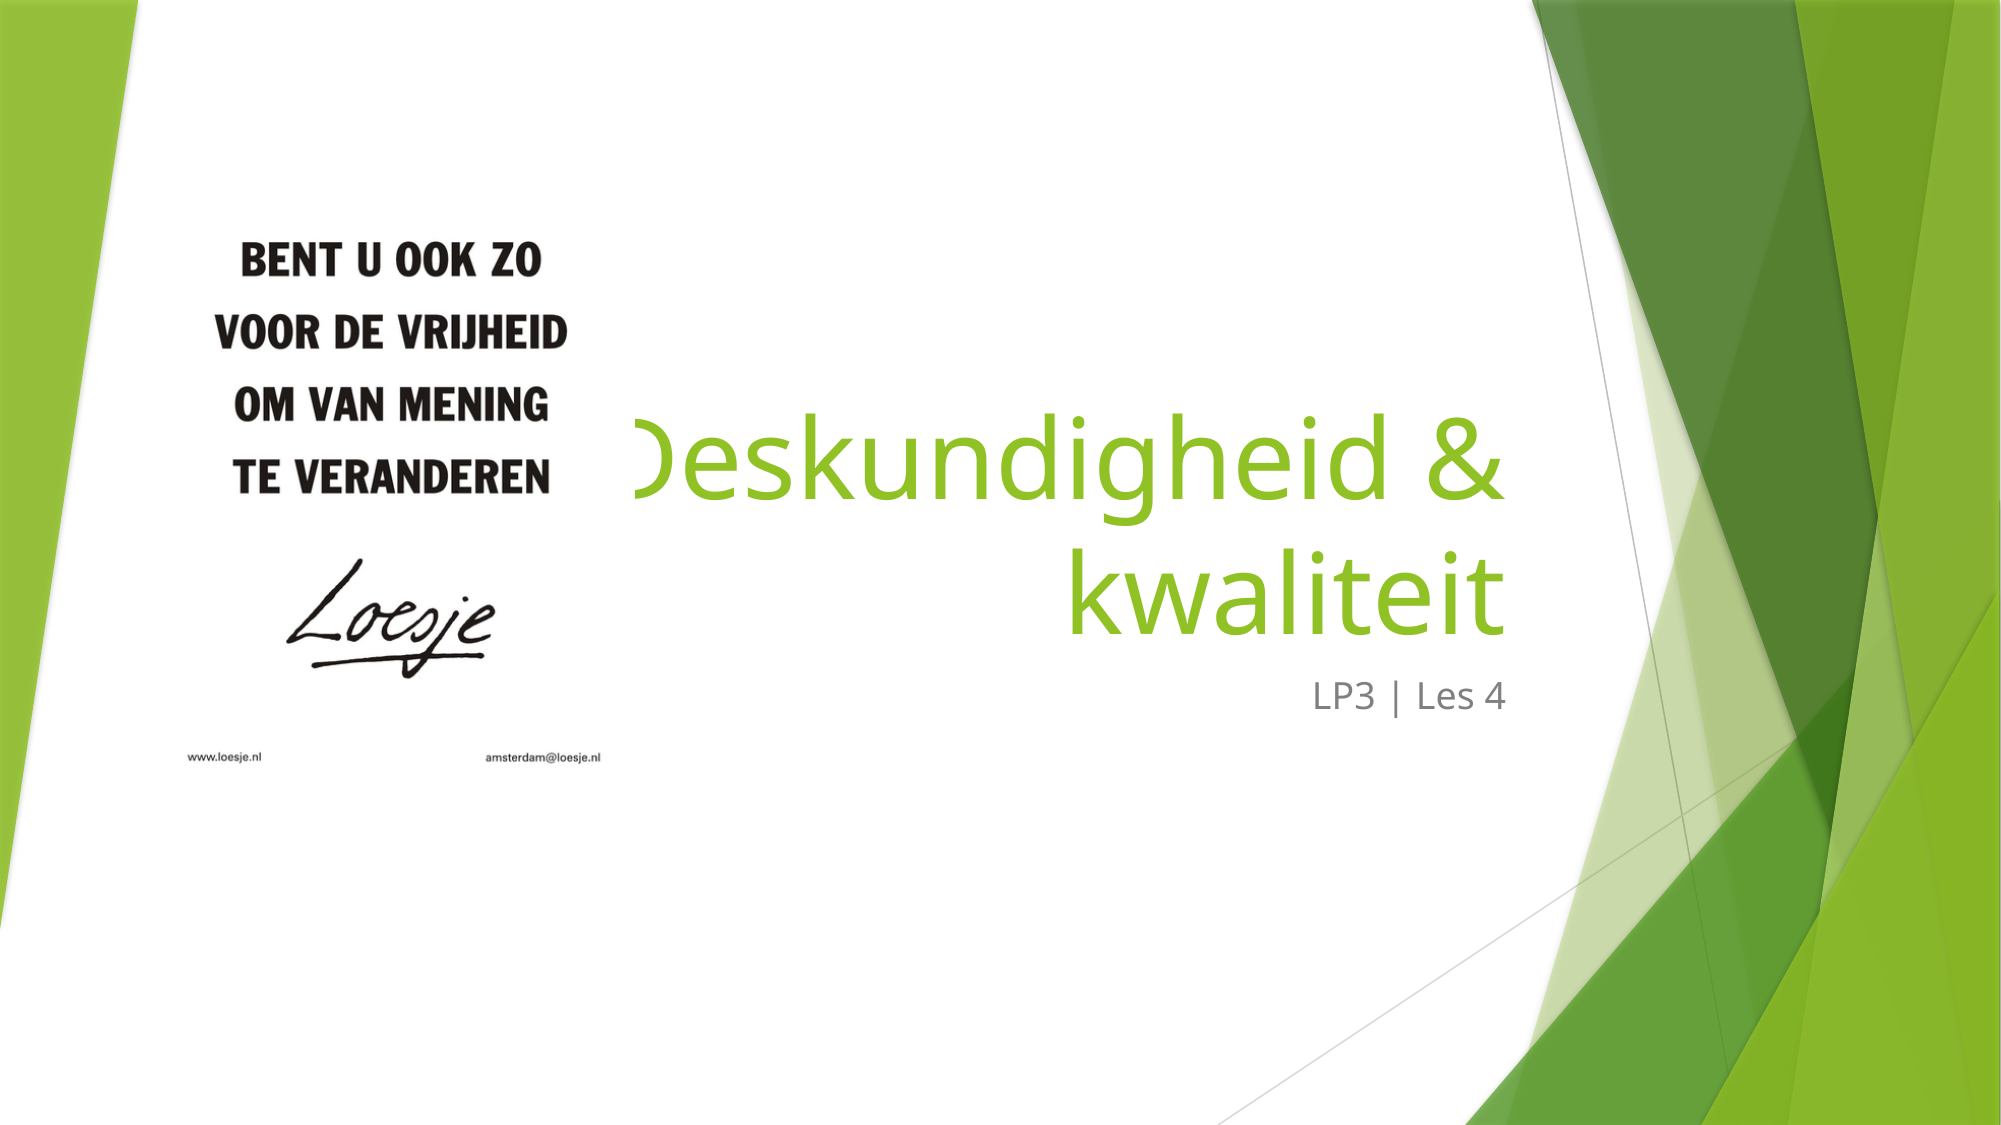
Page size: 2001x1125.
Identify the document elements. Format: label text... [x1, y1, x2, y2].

title Deskundigheid & kwaliteit [639, 394, 1522, 664]
subtitle LP3 | Les 4 [247, 664, 1522, 845]
picture [147, 100, 635, 789]
